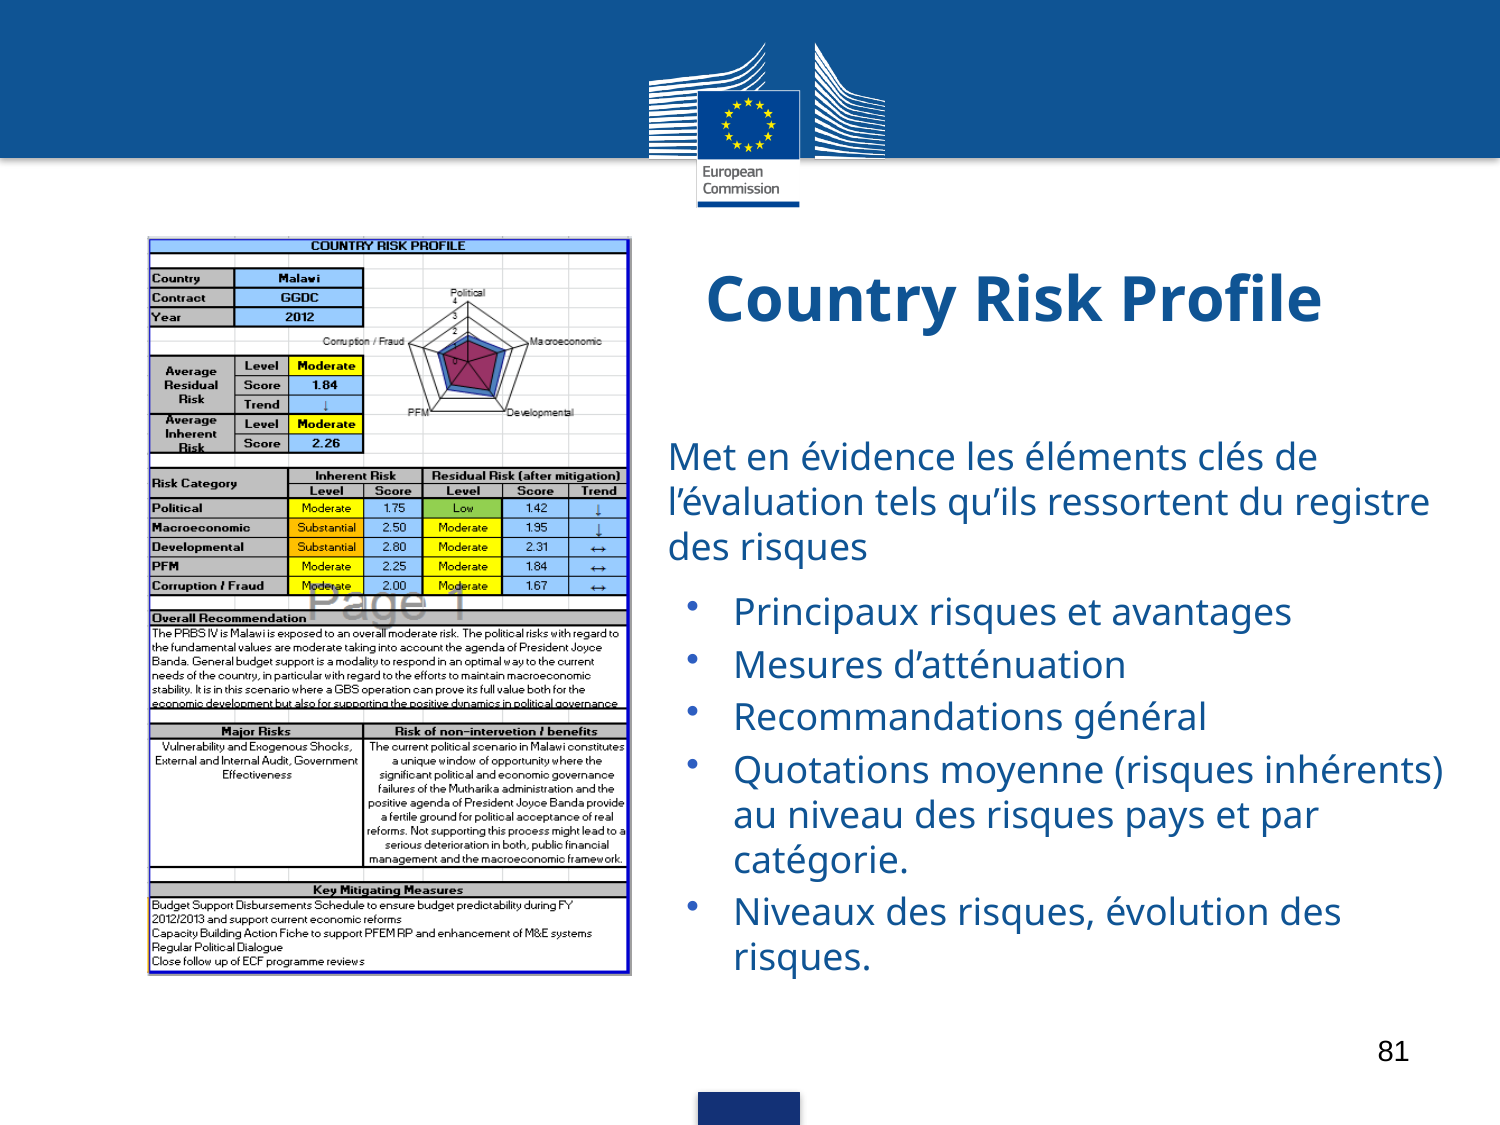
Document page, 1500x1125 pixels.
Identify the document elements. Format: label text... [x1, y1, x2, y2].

title Country Risk Profile [631, 219, 1416, 349]
picture [649, 42, 885, 208]
list [74, 408, 596, 988]
list Met en évidence les éléments clés de l’évaluation tels qu’ils ressortent du registre des risques Principaux risques et avantages Mesures d’atténuation Recommandations général Quotations moyenne (risques inhérents) au niveau des risques pays et par catégorie. Niveaux des risques, évolution des risques. [596, 349, 1471, 1036]
picture [147, 235, 632, 977]
slide_number 81 [1074, 1036, 1426, 1103]
